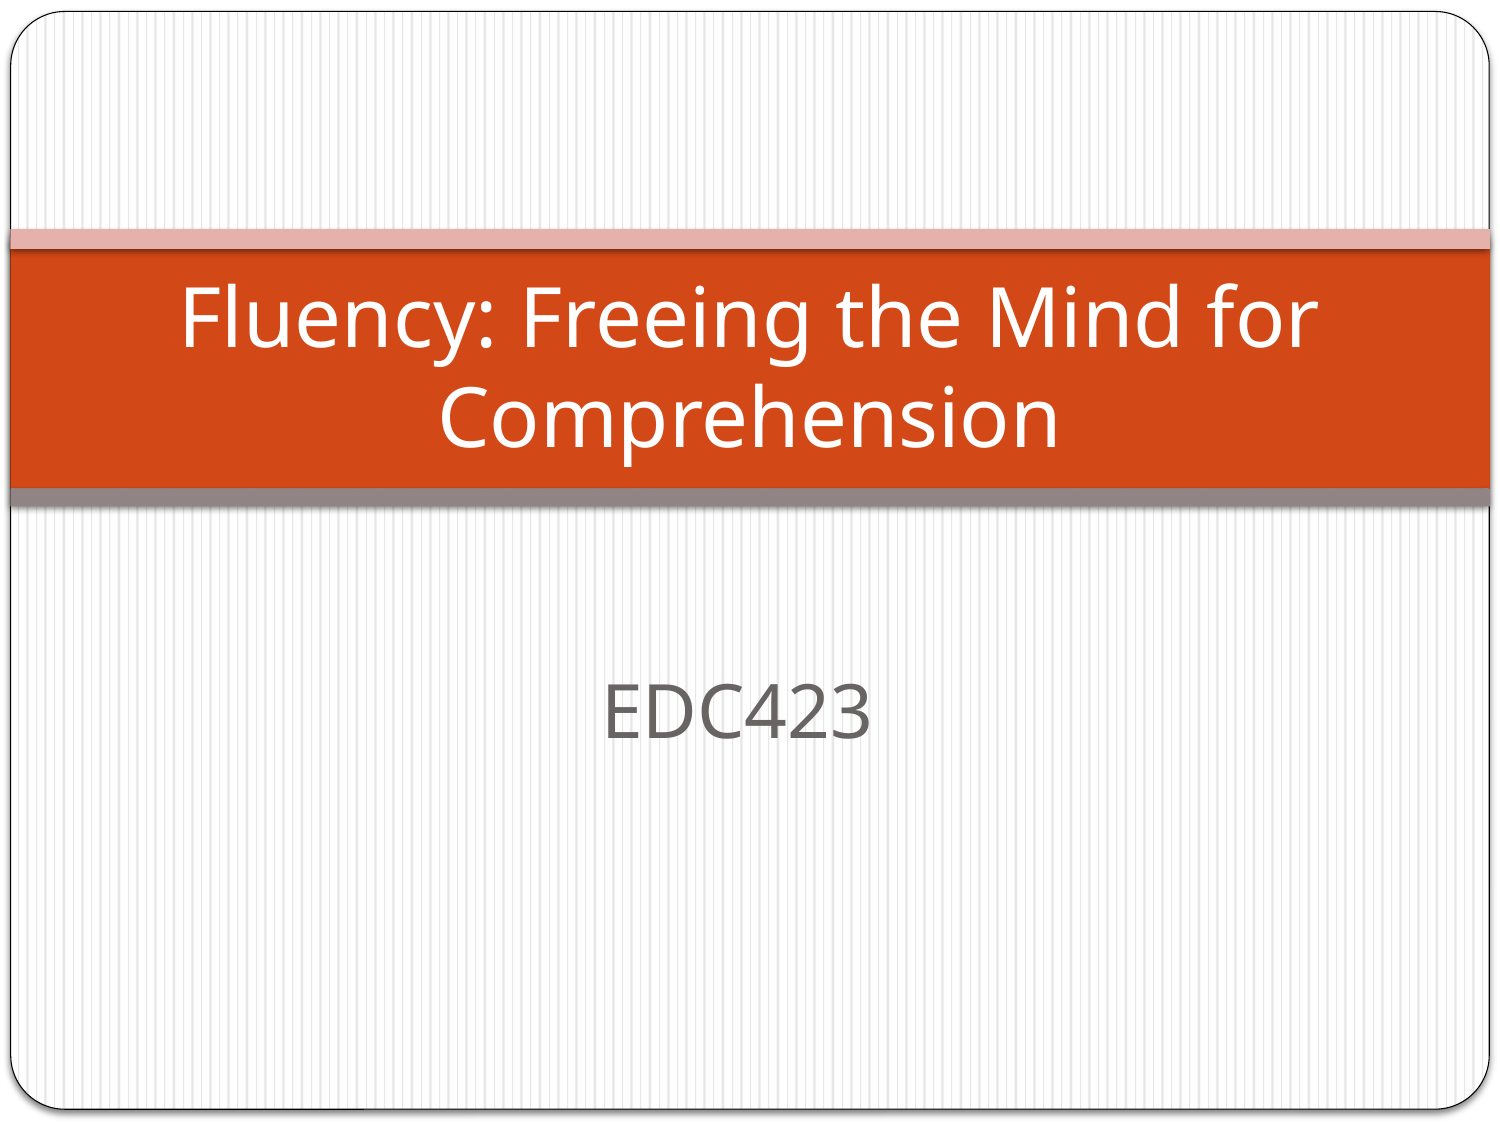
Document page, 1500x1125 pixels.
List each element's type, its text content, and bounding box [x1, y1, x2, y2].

subtitle EDC423 [212, 656, 1263, 919]
title Fluency: Freeing the Mind for Comprehension [75, 247, 1425, 489]
